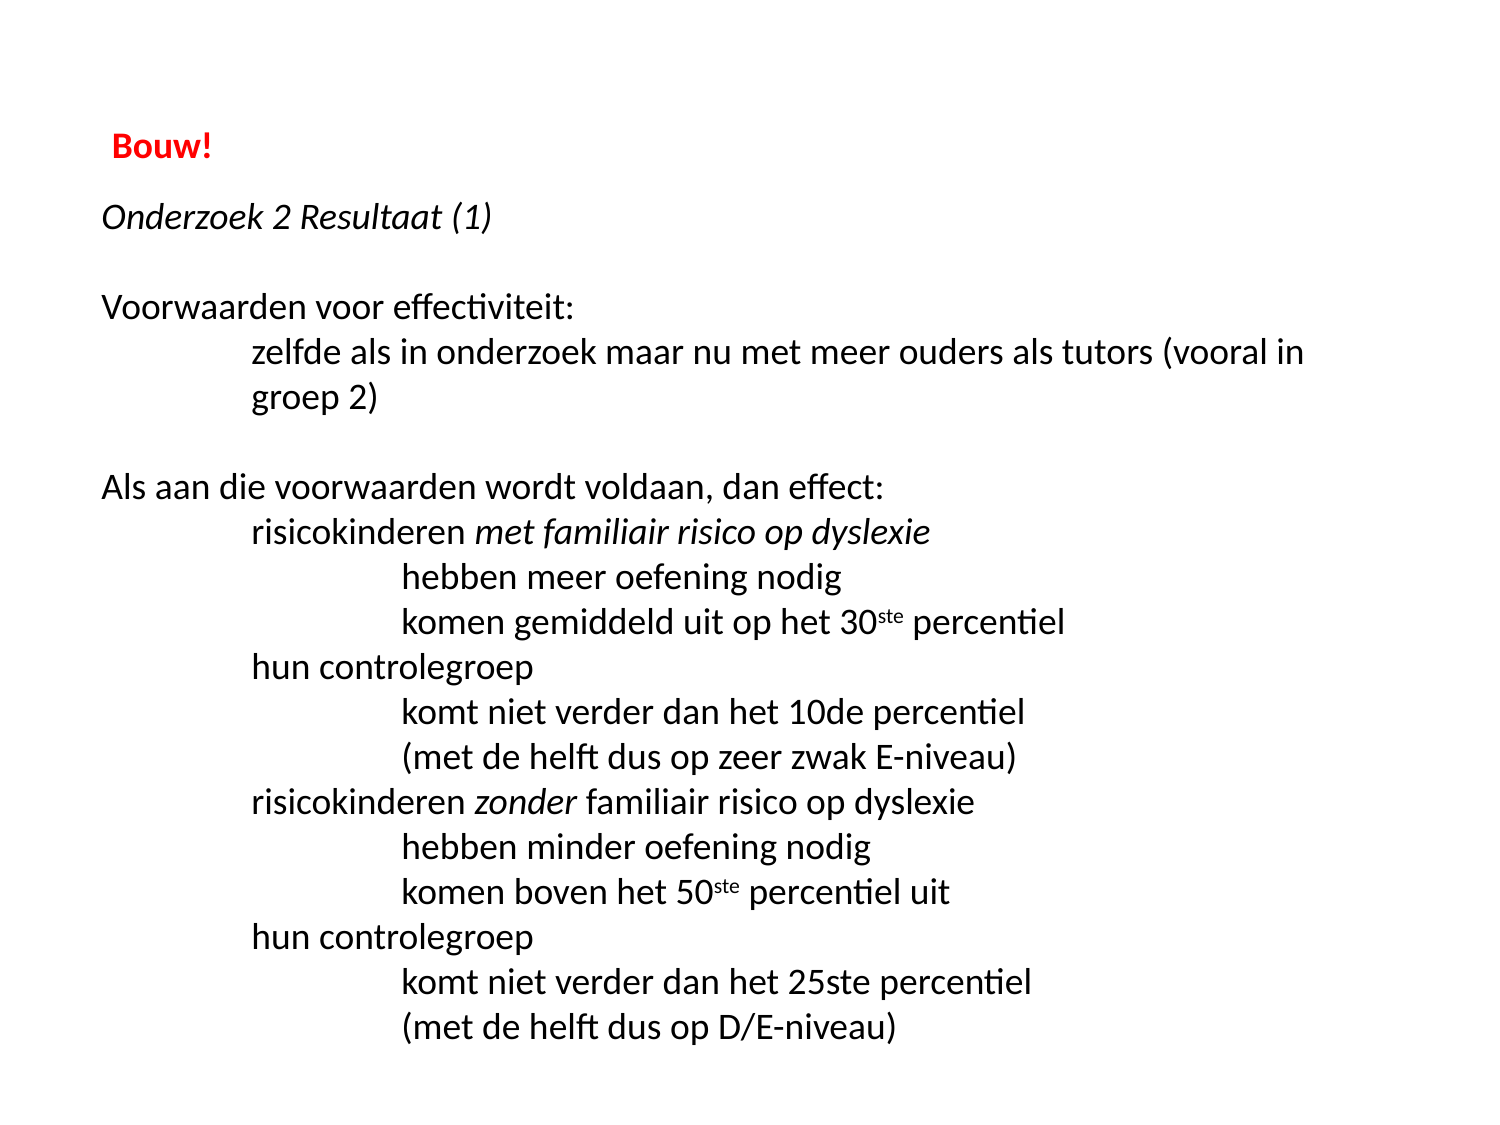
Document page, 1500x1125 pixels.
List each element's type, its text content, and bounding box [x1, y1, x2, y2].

text_box Onderzoek 2 Resultaat (1) Voorwaarden voor effectiviteit: zelfde als in onderzoek maar nu met meer ouders als tutors (vooral in groep 2) Als aan die voorwaarden wordt voldaan, dan effect: risicokinderen met familiair risico op dyslexie hebben meer oefening nodig komen gemiddeld uit op het 30ste percentiel hun controlegroep komt niet verder dan het 10de percentiel (met de helft dus op zeer zwak E-niveau) risicokinderen zonder familiair risico op dyslexie hebben minder oefening nodig komen boven het 50ste percentiel uit hun controlegroep komt niet verder dan het 25ste percentiel (met de helft dus op D/E-niveau) [86, 184, 1398, 1125]
text_box Bouw! [97, 113, 1409, 174]
